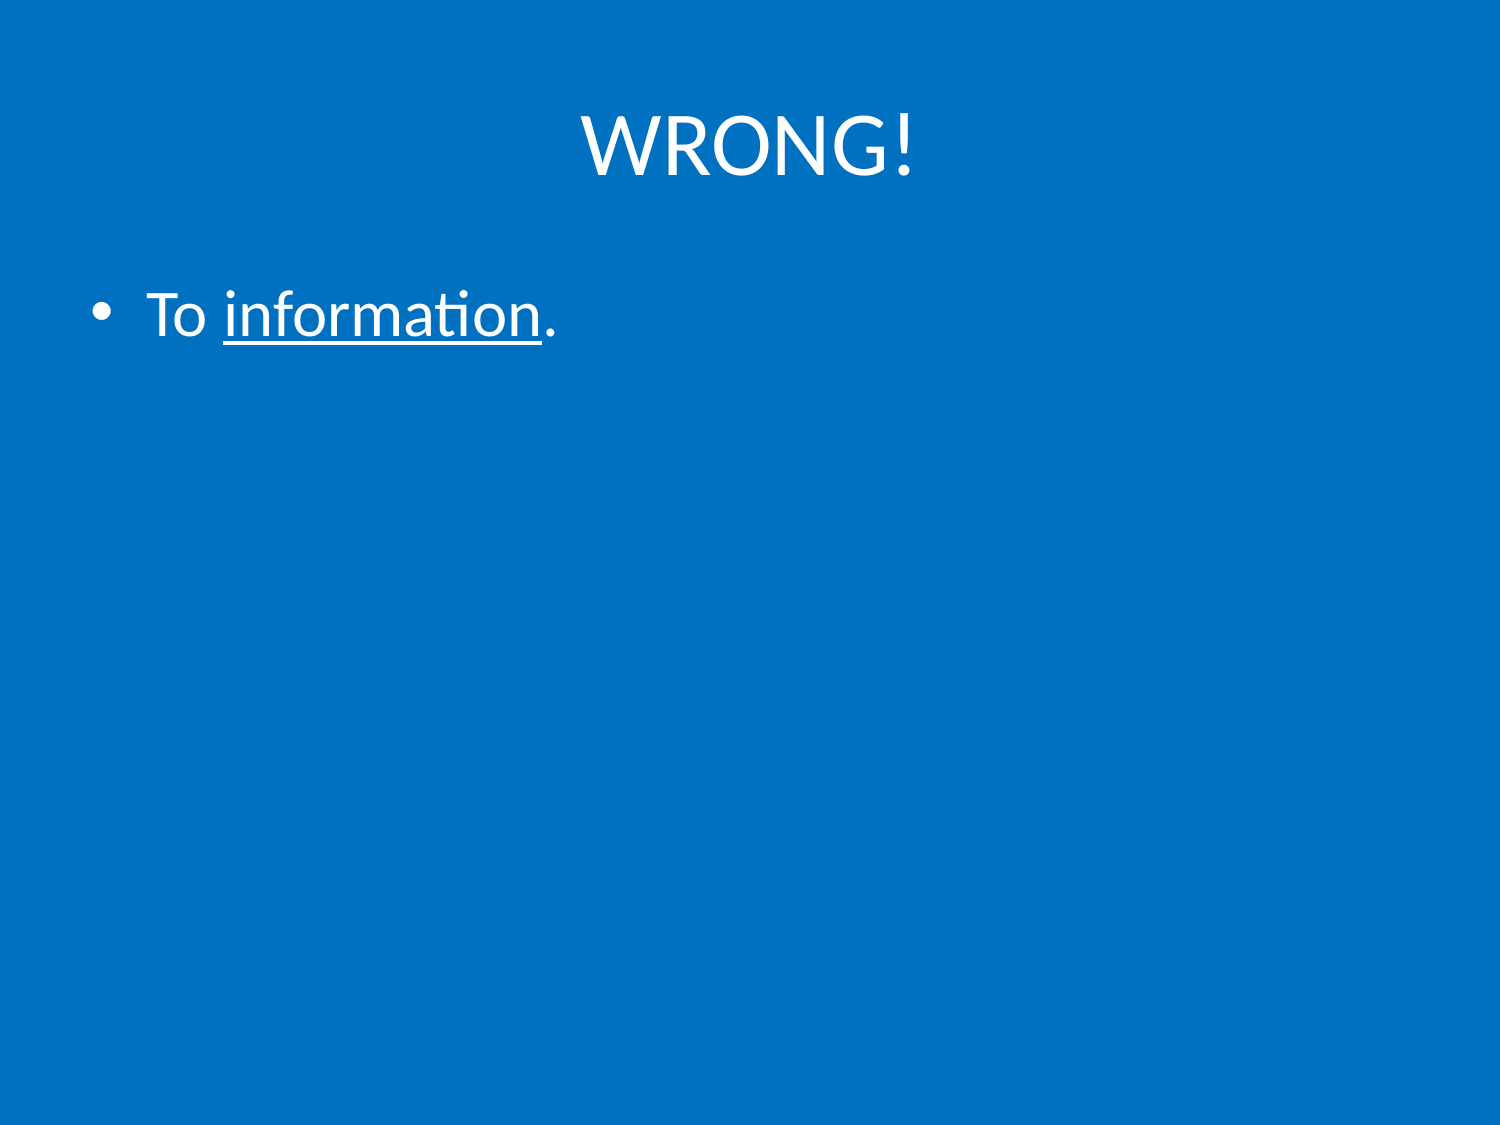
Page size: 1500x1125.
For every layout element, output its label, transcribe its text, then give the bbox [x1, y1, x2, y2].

title WRONG! [75, 45, 1425, 233]
list To information. [75, 262, 1425, 1005]
